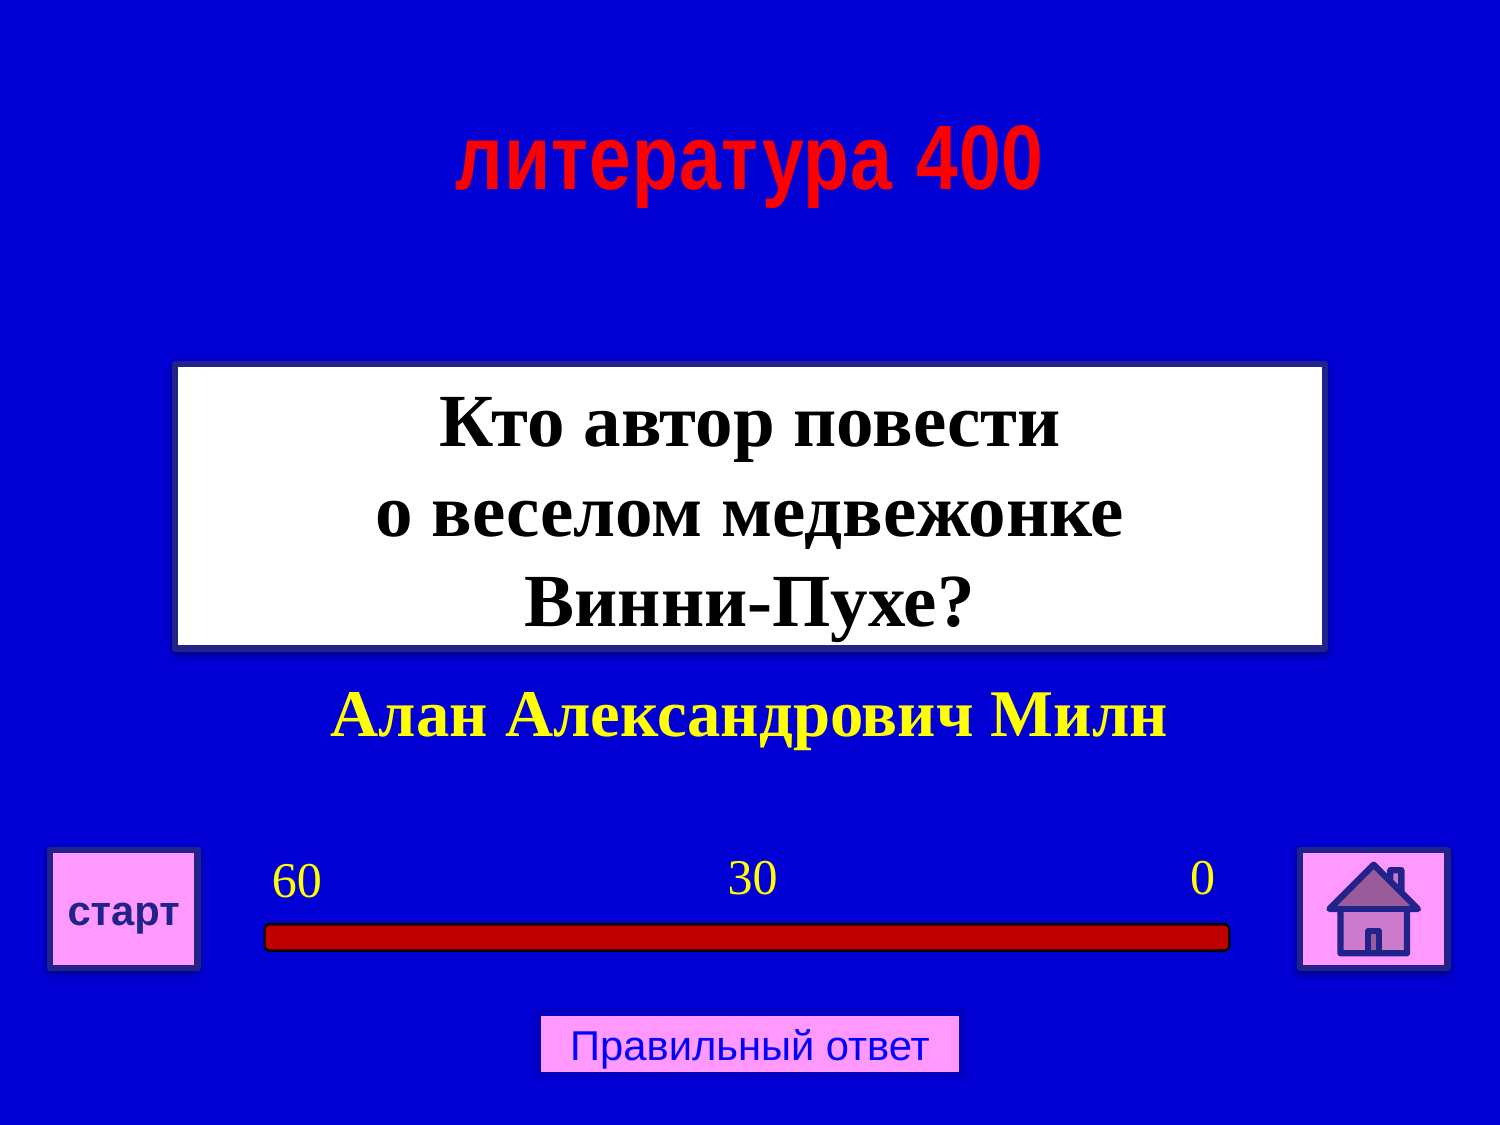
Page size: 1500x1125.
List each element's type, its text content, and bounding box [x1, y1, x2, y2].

text_box литература 400 [324, 99, 1175, 205]
text_box Алан Александрович Милн [0, 662, 1500, 758]
text_box 30 [712, 837, 793, 913]
text_box 60 [257, 840, 337, 915]
text_box Правильный ответ [535, 1010, 965, 1077]
text_box [263, 923, 1231, 952]
text_box старт [47, 847, 201, 971]
text_box 0 [1175, 837, 1231, 913]
text_box Кто автор повести о веселом медвежонке Винни-Пухе? [172, 361, 1328, 652]
text_box [1297, 847, 1451, 971]
